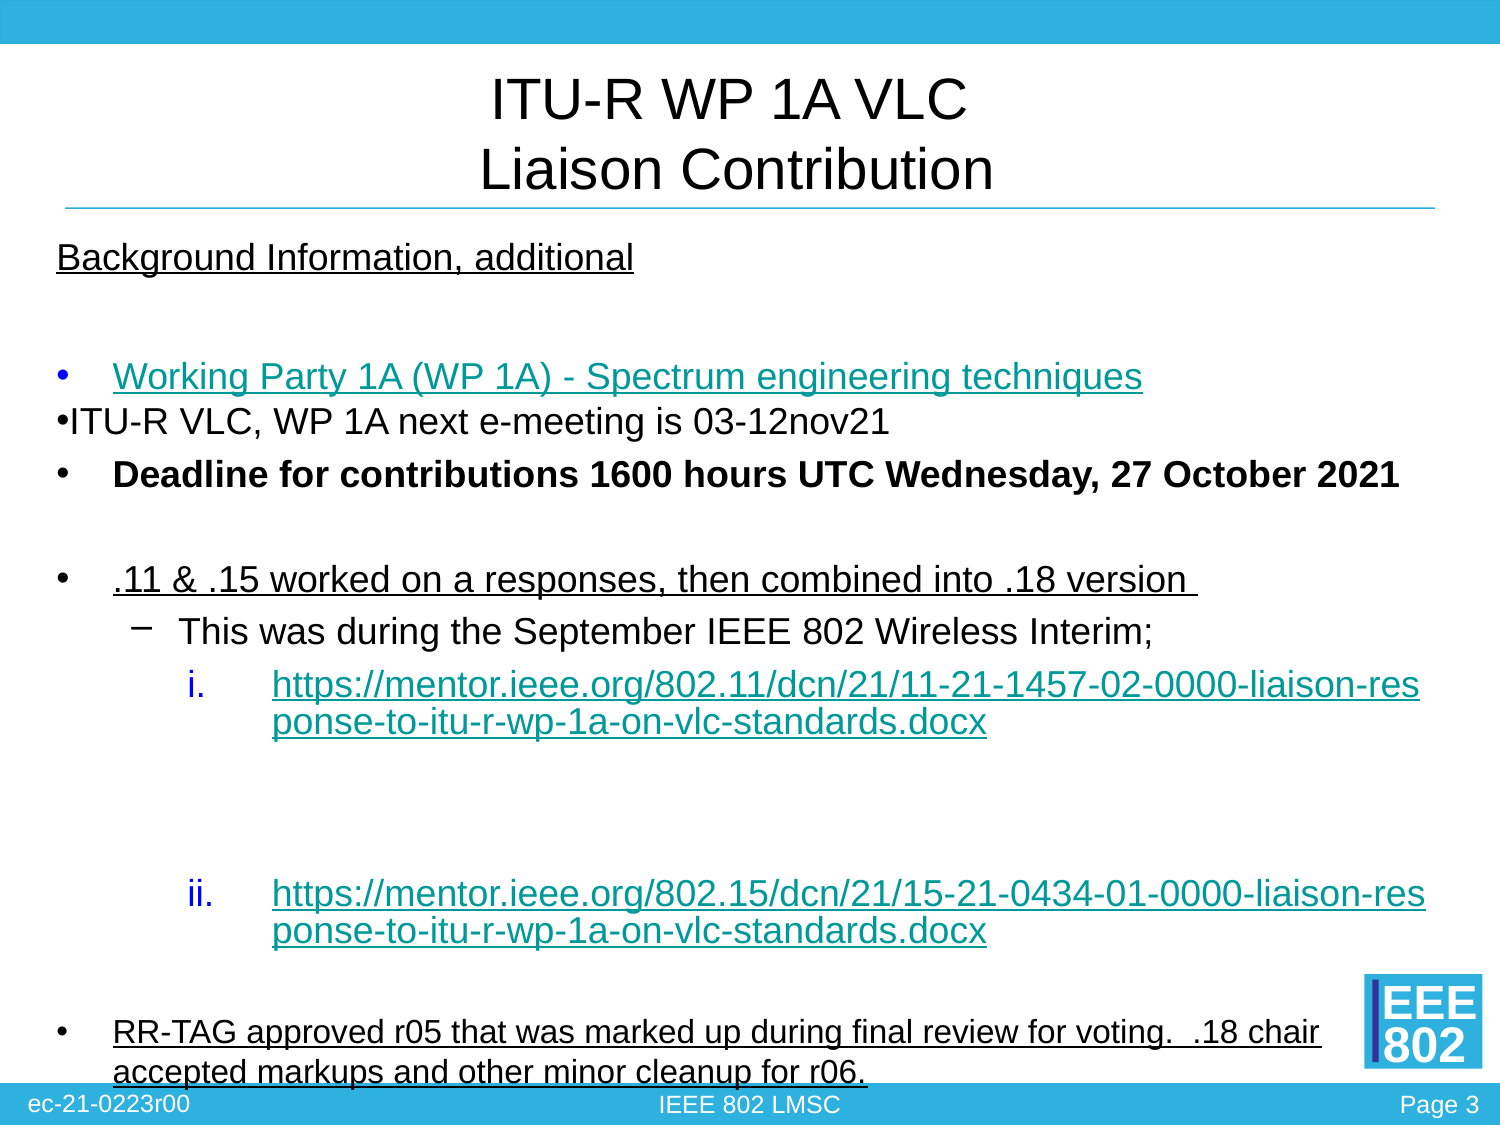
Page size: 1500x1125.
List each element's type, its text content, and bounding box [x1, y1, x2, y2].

list Background Information, additional Working Party 1A (WP 1A) - Spectrum engineering techniques ITU-R VLC, WP 1A next e-meeting is 03-12nov21 Deadline for contributions 1600 hours UTC Wednesday, 27 October 2021 .11 & .15 worked on a responses, then combined into .18 version This was during the September IEEE 802 Wireless Interim; https://mentor.ieee.org/802.11/dcn/21/11-21-1457-02-0000-liaison-response-to-itu-r-wp-1a-on-vlc-standards.docx https://mentor.ieee.org/802.15/dcn/21/15-21-0434-01-0000-liaison-response-to-itu-r-wp-1a-on-vlc-standards.docx RR-TAG approved r05 that was marked up during final review for voting. .18 chair accepted markups and other minor cleanup for r06. [41, 224, 1450, 1050]
title ITU-R WP 1A VLC Liaison Contribution [37, 66, 1438, 197]
